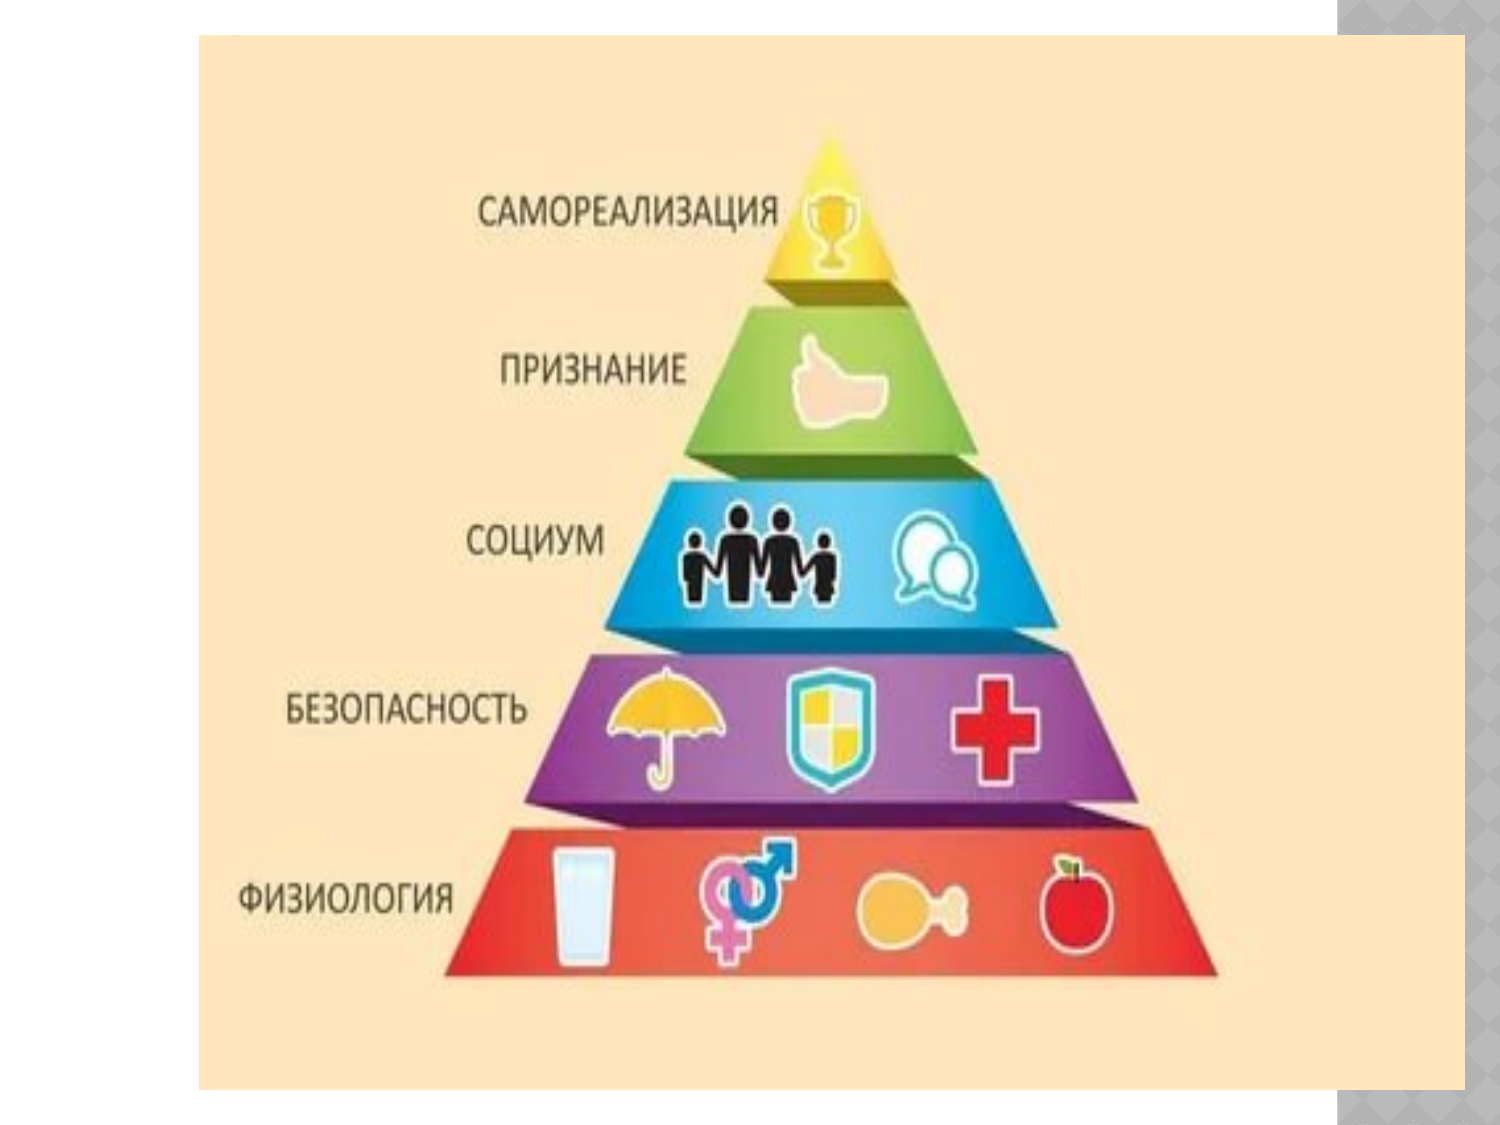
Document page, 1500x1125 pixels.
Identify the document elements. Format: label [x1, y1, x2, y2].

list [198, 34, 1466, 1091]
